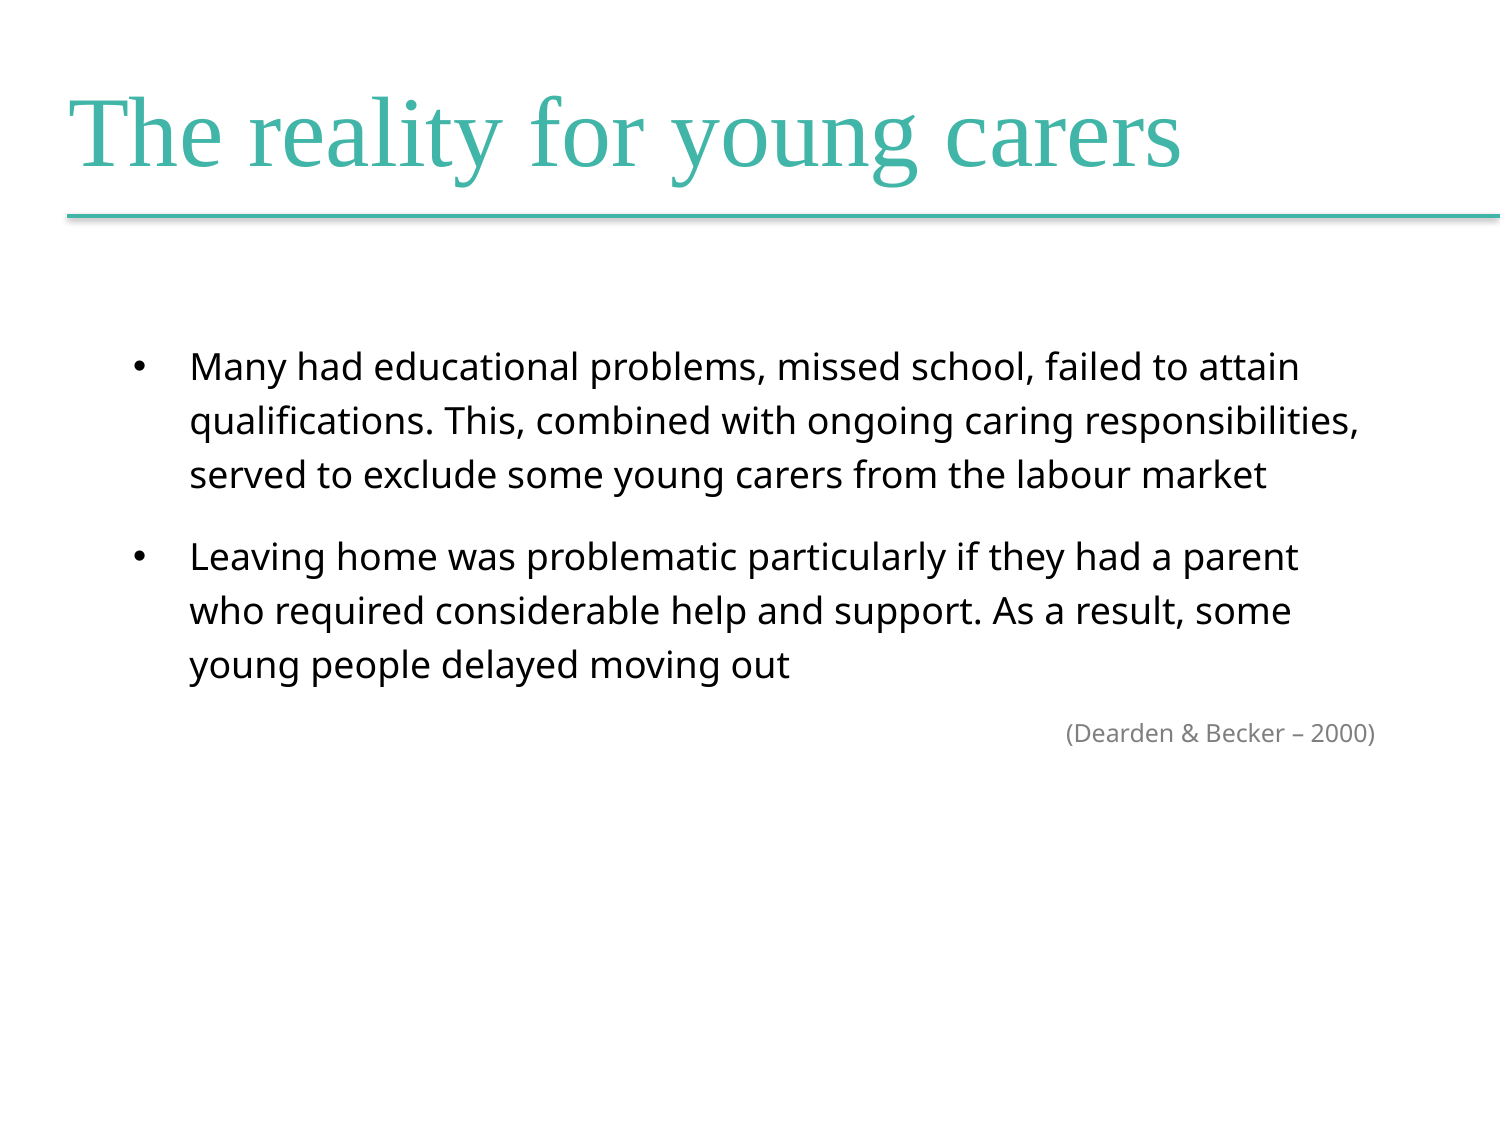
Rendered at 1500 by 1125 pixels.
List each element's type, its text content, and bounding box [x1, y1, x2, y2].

text_box The reality for young carers [53, 0, 1448, 282]
list Many had educational problems, missed school, failed to attain qualifications. This, combined with ongoing caring responsibilities, served to exclude some young carers from the labour market Leaving home was problematic particularly if they had a parent who required considerable help and support. As a result, some young people delayed moving out (Dearden & Becker – 2000) [118, 326, 1391, 1069]
